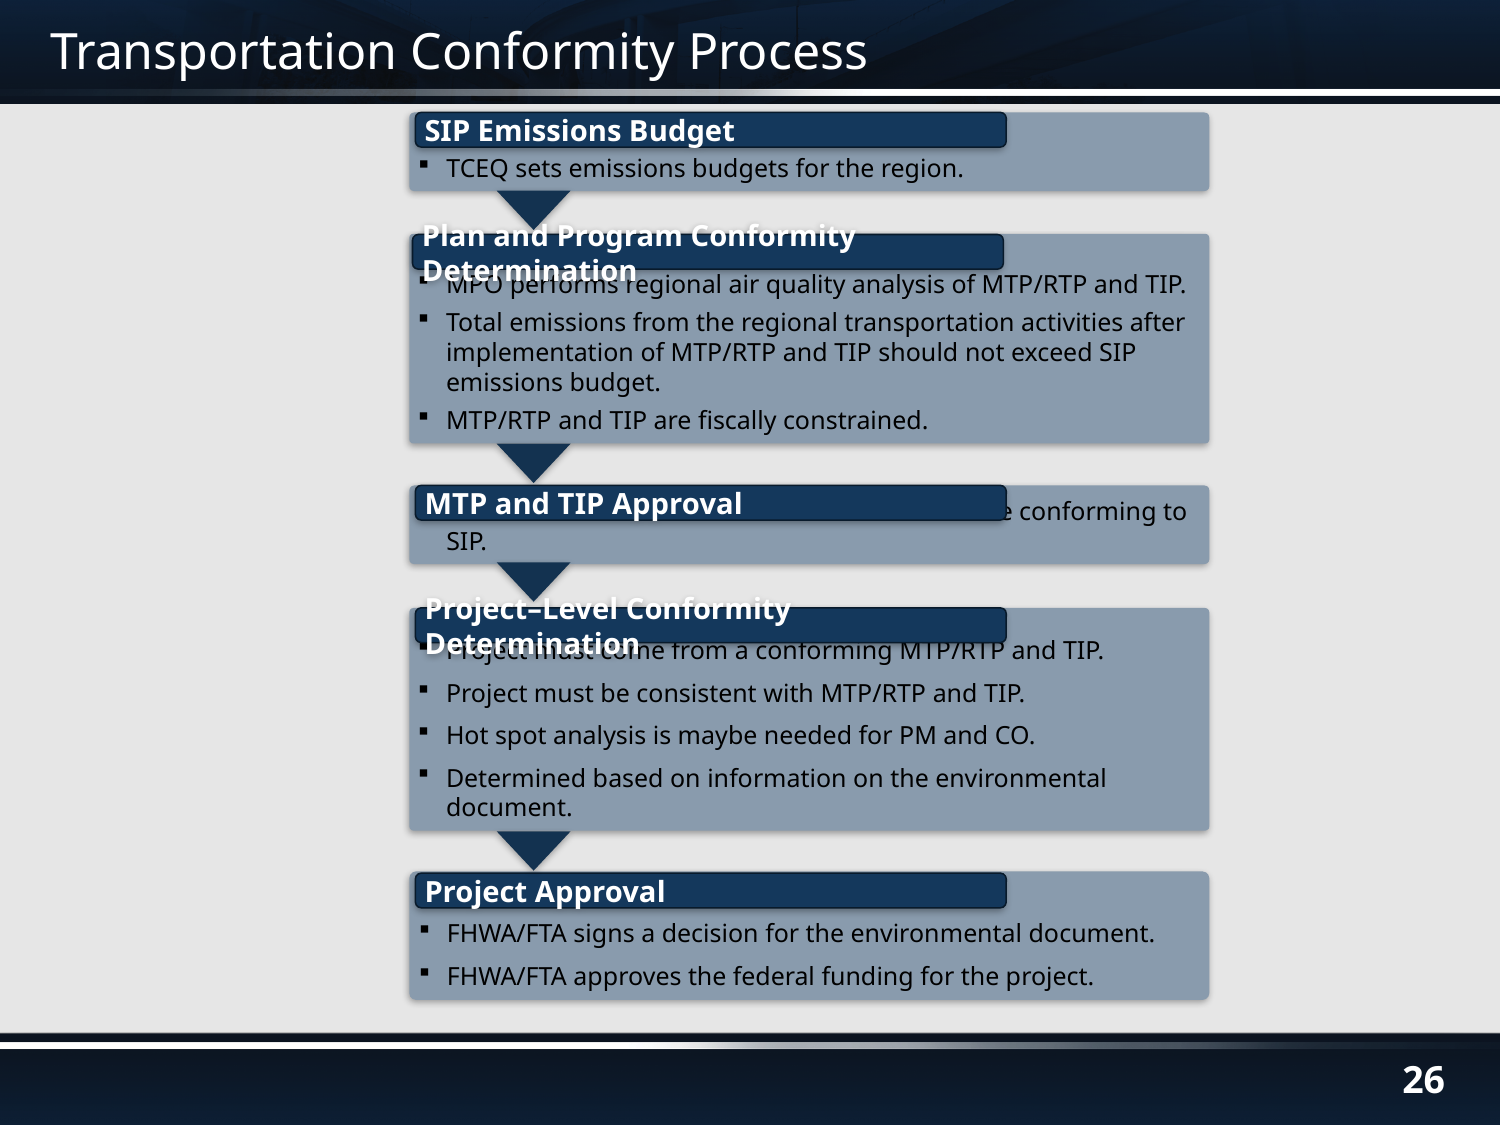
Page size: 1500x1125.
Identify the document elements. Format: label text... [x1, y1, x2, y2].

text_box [409, 485, 1210, 602]
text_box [409, 233, 1210, 484]
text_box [409, 607, 1210, 871]
title Transportation Conformity Process [50, 12, 1421, 89]
picture [0, 1032, 1500, 1125]
picture [0, 0, 1500, 104]
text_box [409, 878, 1210, 1001]
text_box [409, 112, 1210, 231]
